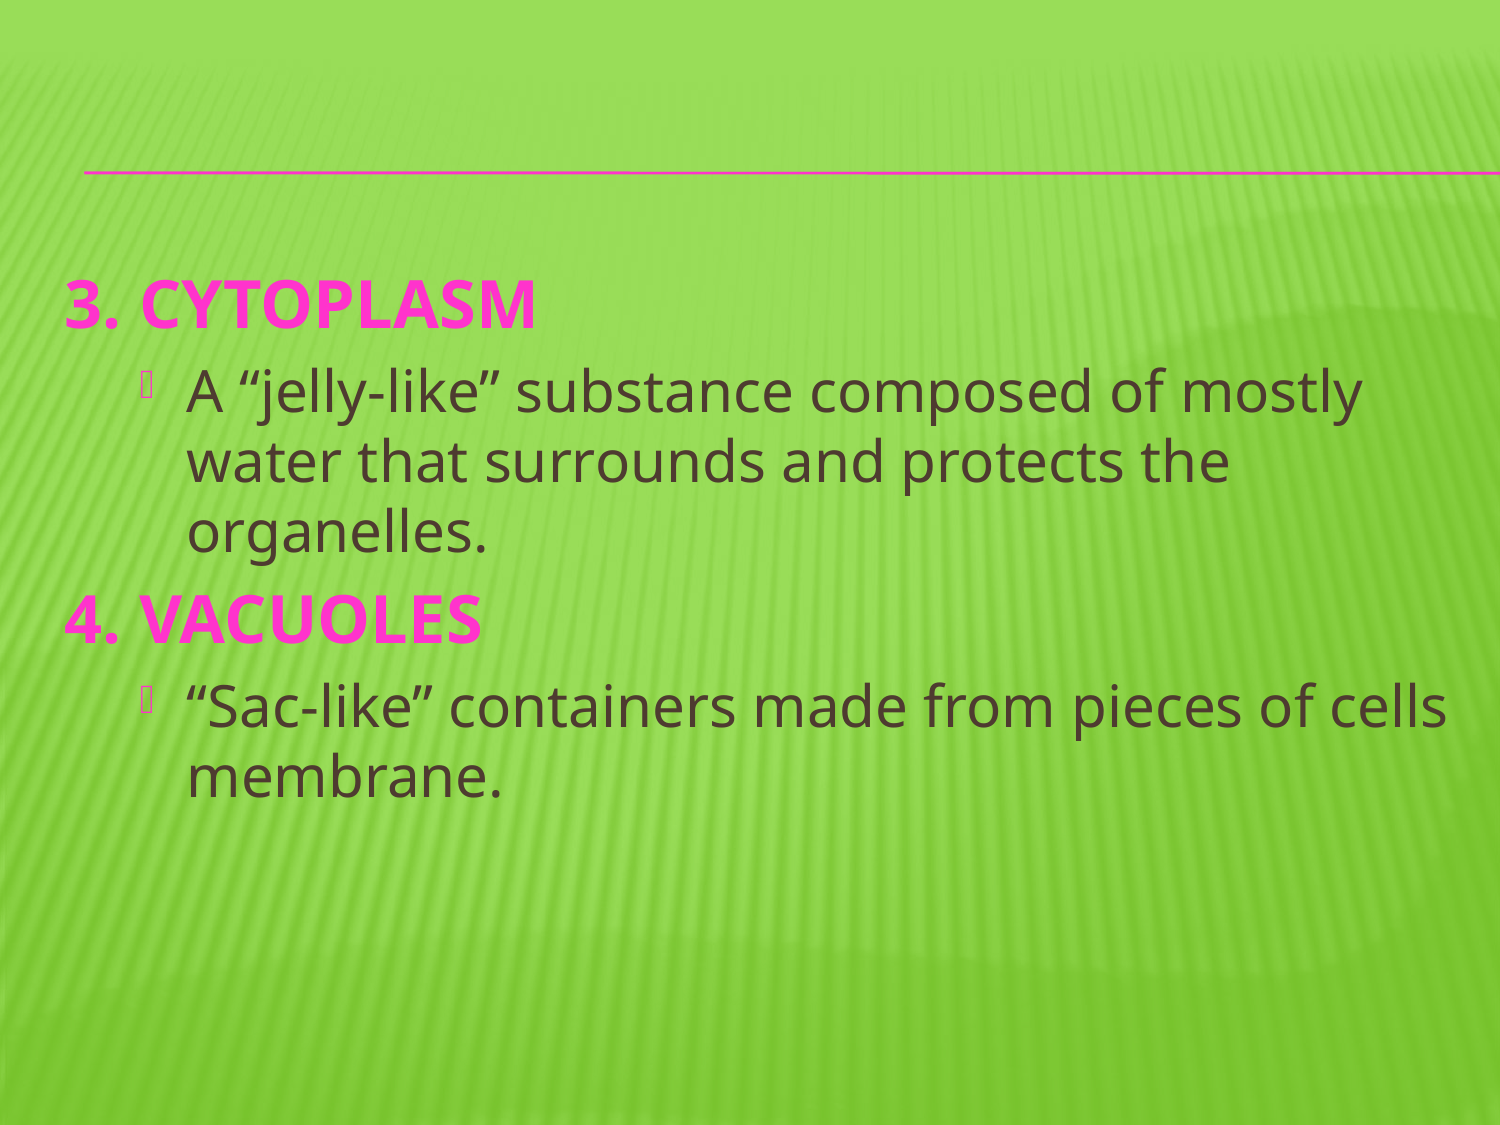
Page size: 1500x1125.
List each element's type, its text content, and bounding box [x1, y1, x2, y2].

list 3. CYTOPLASM A “jelly-like” substance composed of mostly water that surrounds and protects the organelles. 4. VACUOLES “Sac-like” containers made from pieces of cells membrane. [50, 254, 1475, 998]
